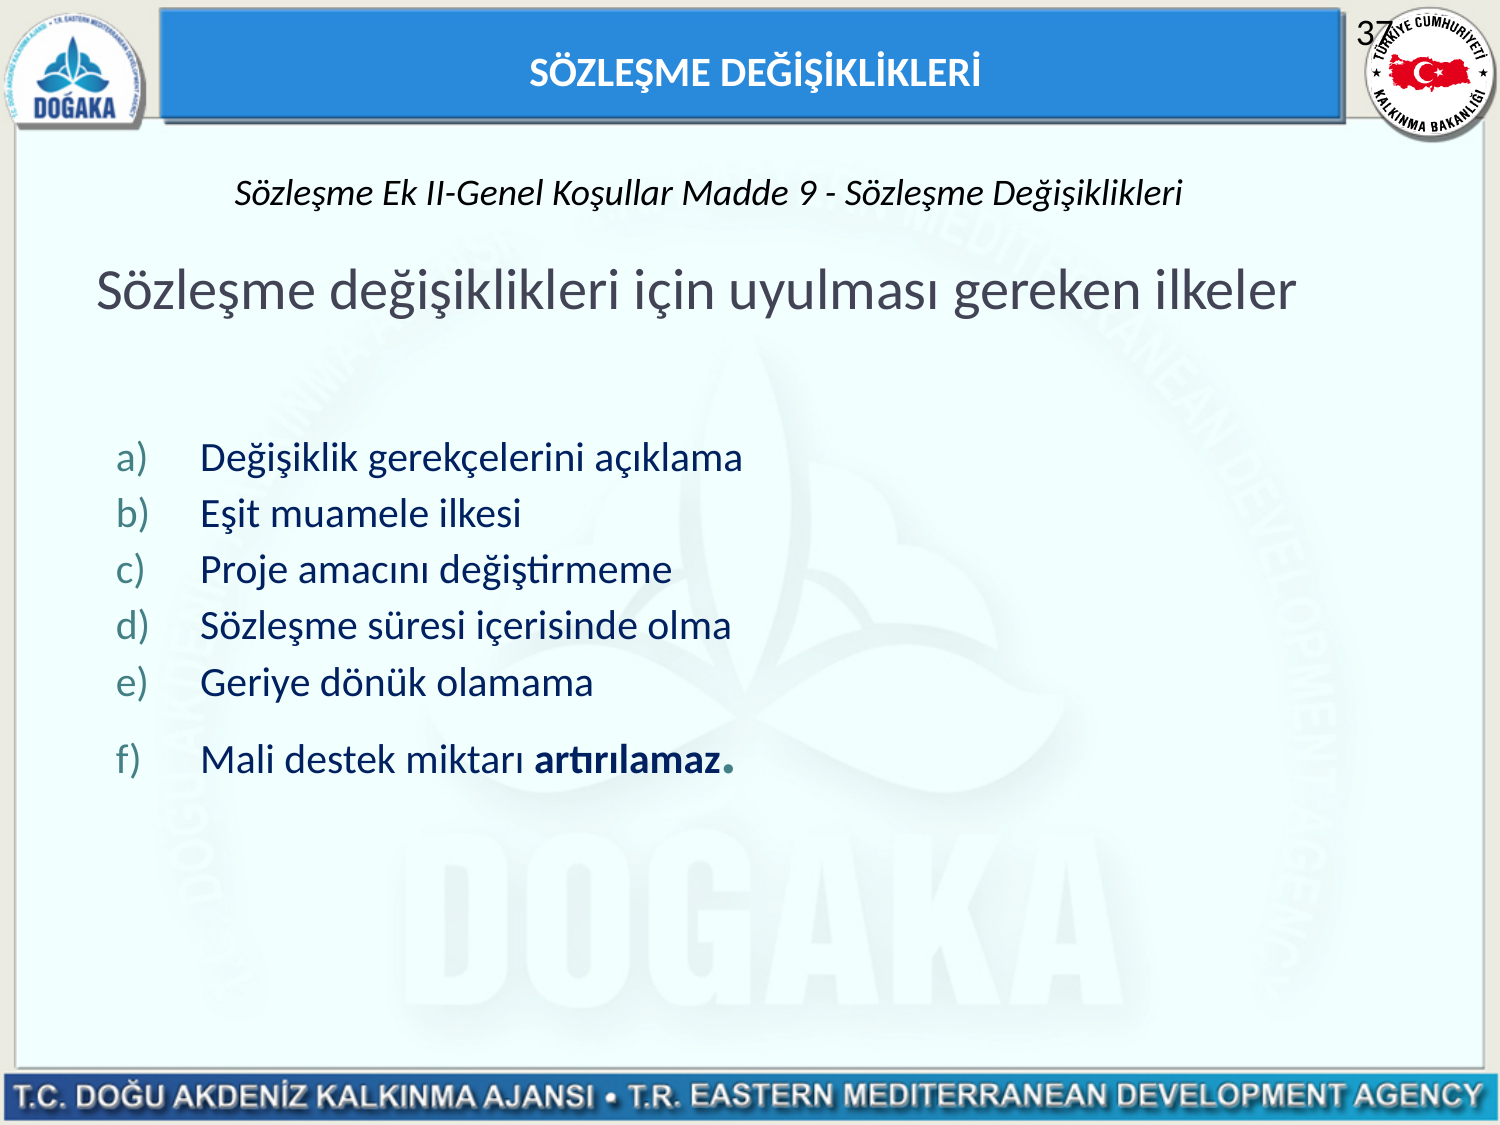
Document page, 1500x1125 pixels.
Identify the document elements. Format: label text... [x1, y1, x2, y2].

slide_number 37 [1340, 0, 1466, 61]
picture [0, 0, 1500, 1125]
title Sözleşme değişiklikleri için uyulması gereken ilkeler [64, 243, 1329, 419]
text_box SÖZLEŞME DEĞİŞİKLİKLERİ [324, 42, 1187, 98]
text_box Sözleşme Ek II-Genel Koşullar Madde 9 - Sözleşme Değişiklikleri [219, 160, 1208, 221]
list Değişiklik gerekçelerini açıklama Eşit muamele ilkesi Proje amacını değiştirmeme Sözleşme süresi içerisinde olma Geriye dönük olamama Mali destek miktarı artırılamaz. [35, 421, 1454, 1032]
